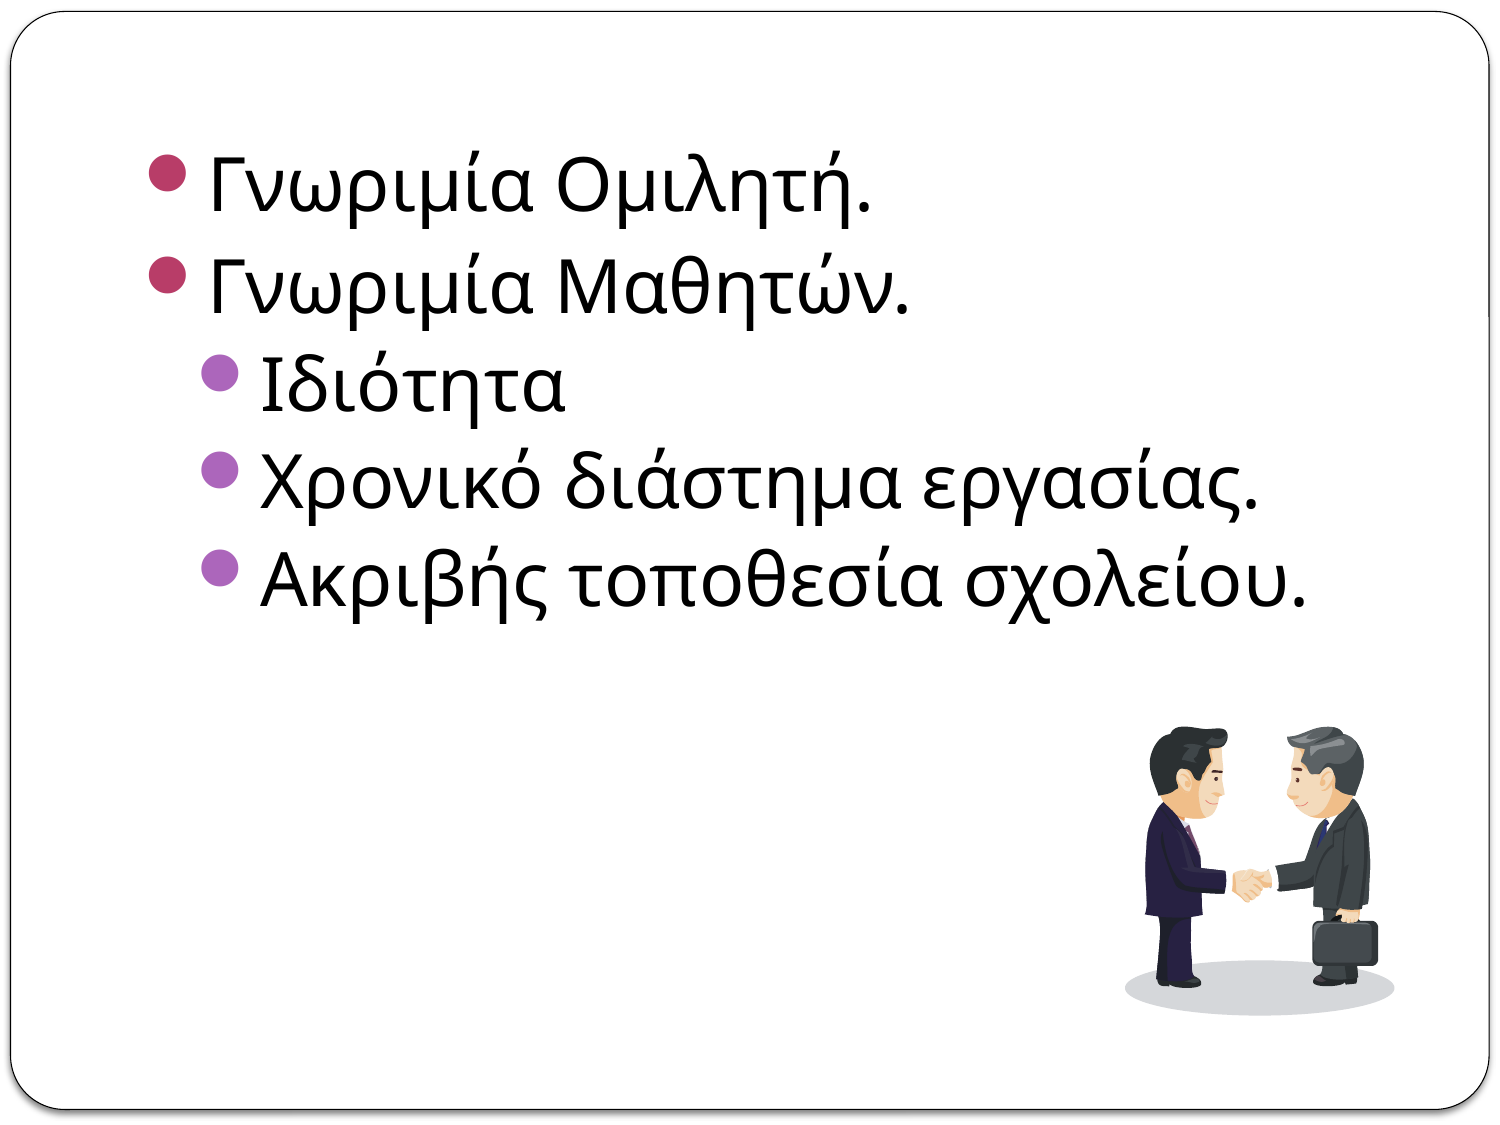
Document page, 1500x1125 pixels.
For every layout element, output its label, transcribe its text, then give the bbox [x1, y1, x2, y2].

list Γνωριμία Ομιλητή. Γνωριμία Μαθητών. Ιδιότητα Χρονικό διάστημα εργασίας. Ακριβής τοποθεσία σχολείου. [128, 128, 1425, 985]
picture [1124, 726, 1395, 1016]
